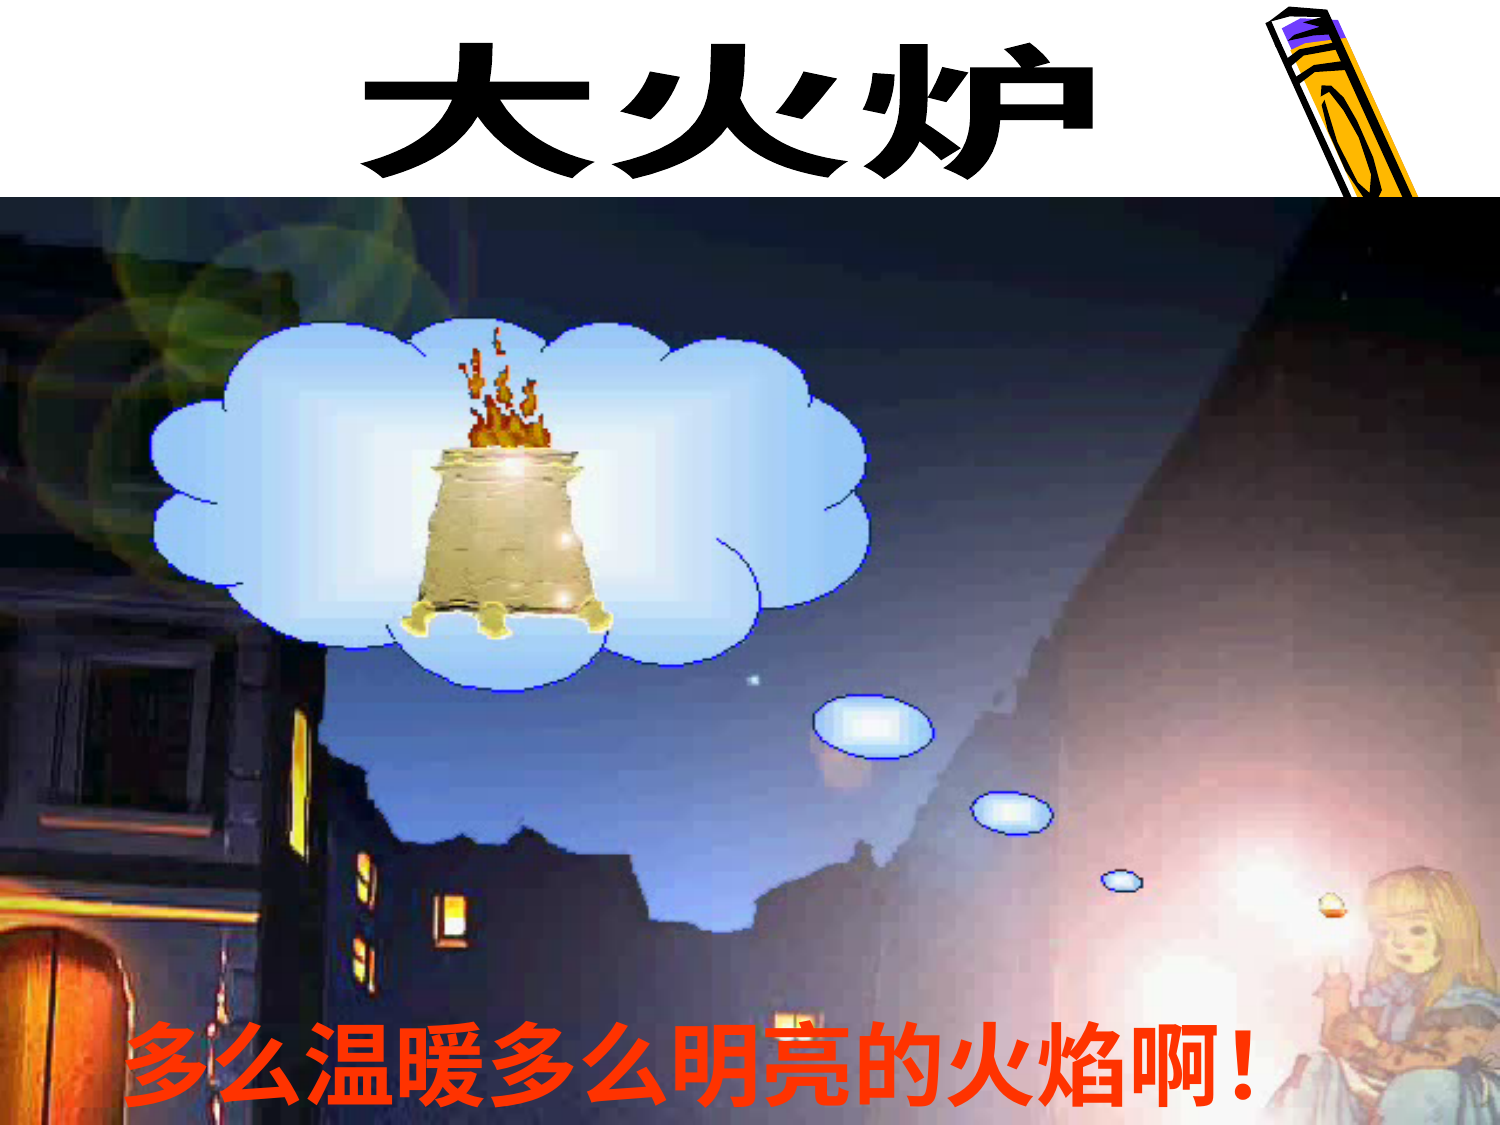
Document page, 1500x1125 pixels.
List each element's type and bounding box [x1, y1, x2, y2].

text_box [0, 196, 1500, 1125]
